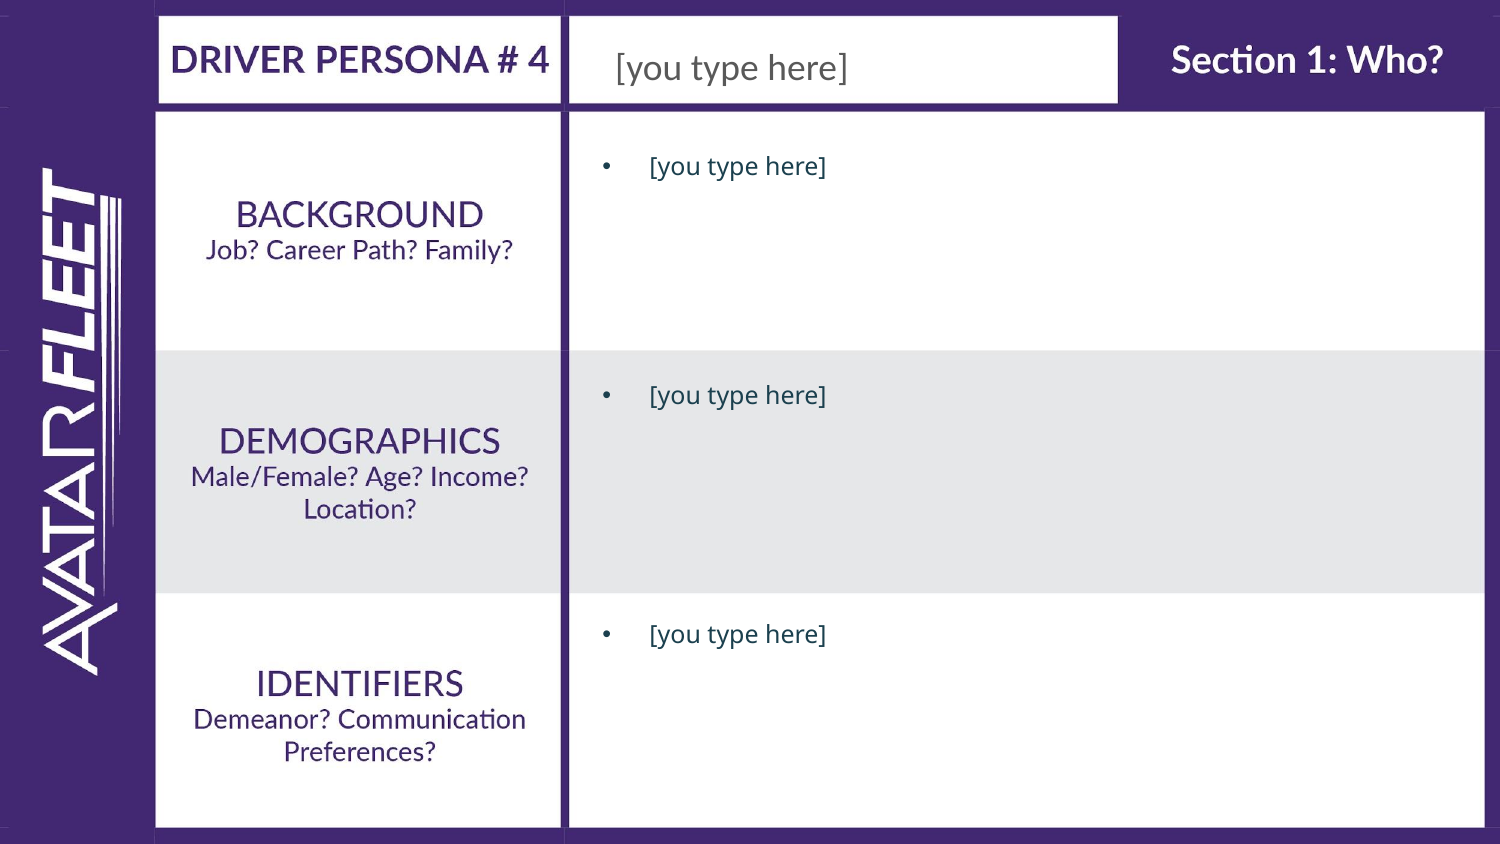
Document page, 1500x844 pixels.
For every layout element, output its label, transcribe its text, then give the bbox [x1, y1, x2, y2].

text_box [you type here] [599, 35, 1063, 97]
text_box [you type here] [587, 134, 1425, 188]
text_box [you type here] [587, 363, 1425, 417]
text_box [you type here] [587, 602, 1425, 656]
picture [0, 0, 1500, 844]
